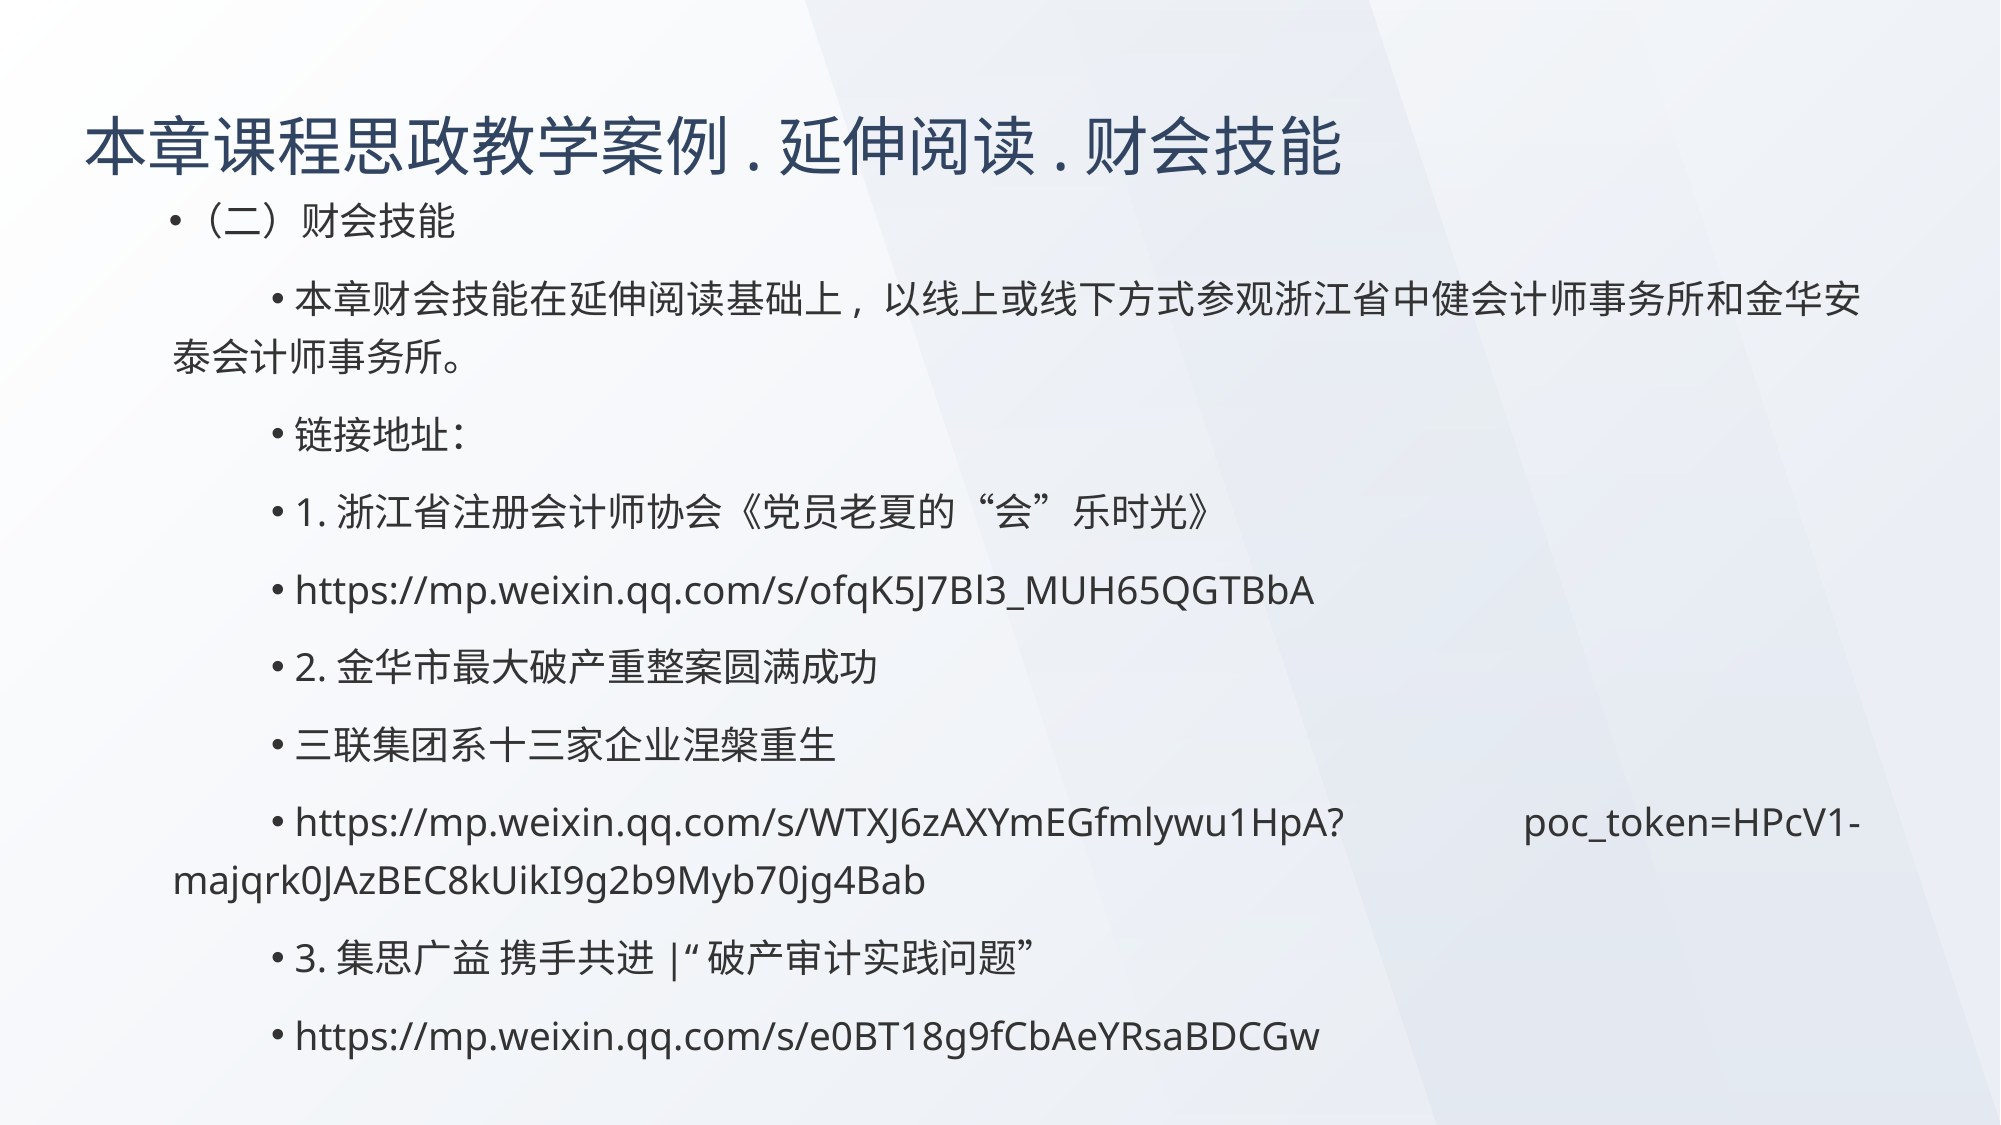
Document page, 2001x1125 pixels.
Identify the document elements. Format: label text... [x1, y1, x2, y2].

list （二）财会技能 本章财会技能在延伸阅读基础上, 以线上或线下方式参观浙江省中健会计师事务所和金华安泰会计师事务所。 链接地址： 1.浙江省注册会计师协会《党员老夏的“会”乐时光》 https://mp.weixin.qq.com/s/ofqK5J7Bl3_MUH65QGTBbA 2.金华市最大破产重整案圆满成功 三联集团系十三家企业涅槃重生 https://mp.weixin.qq.com/s/WTXJ6zAXYmEGfmlywu1HpA? poc_token=HPcV1-majqrk0JAzBEC8kUikI9g2b9Myb70jg4Bab 3.集思广益 携手共进|“破产审计实践问题” https://mp.weixin.qq.com/s/e0BT18g9fCbAeYRsaBDCGw [137, 183, 1863, 1060]
title 本章课程思政教学案例.延伸阅读.财会技能 [83, 100, 1361, 184]
